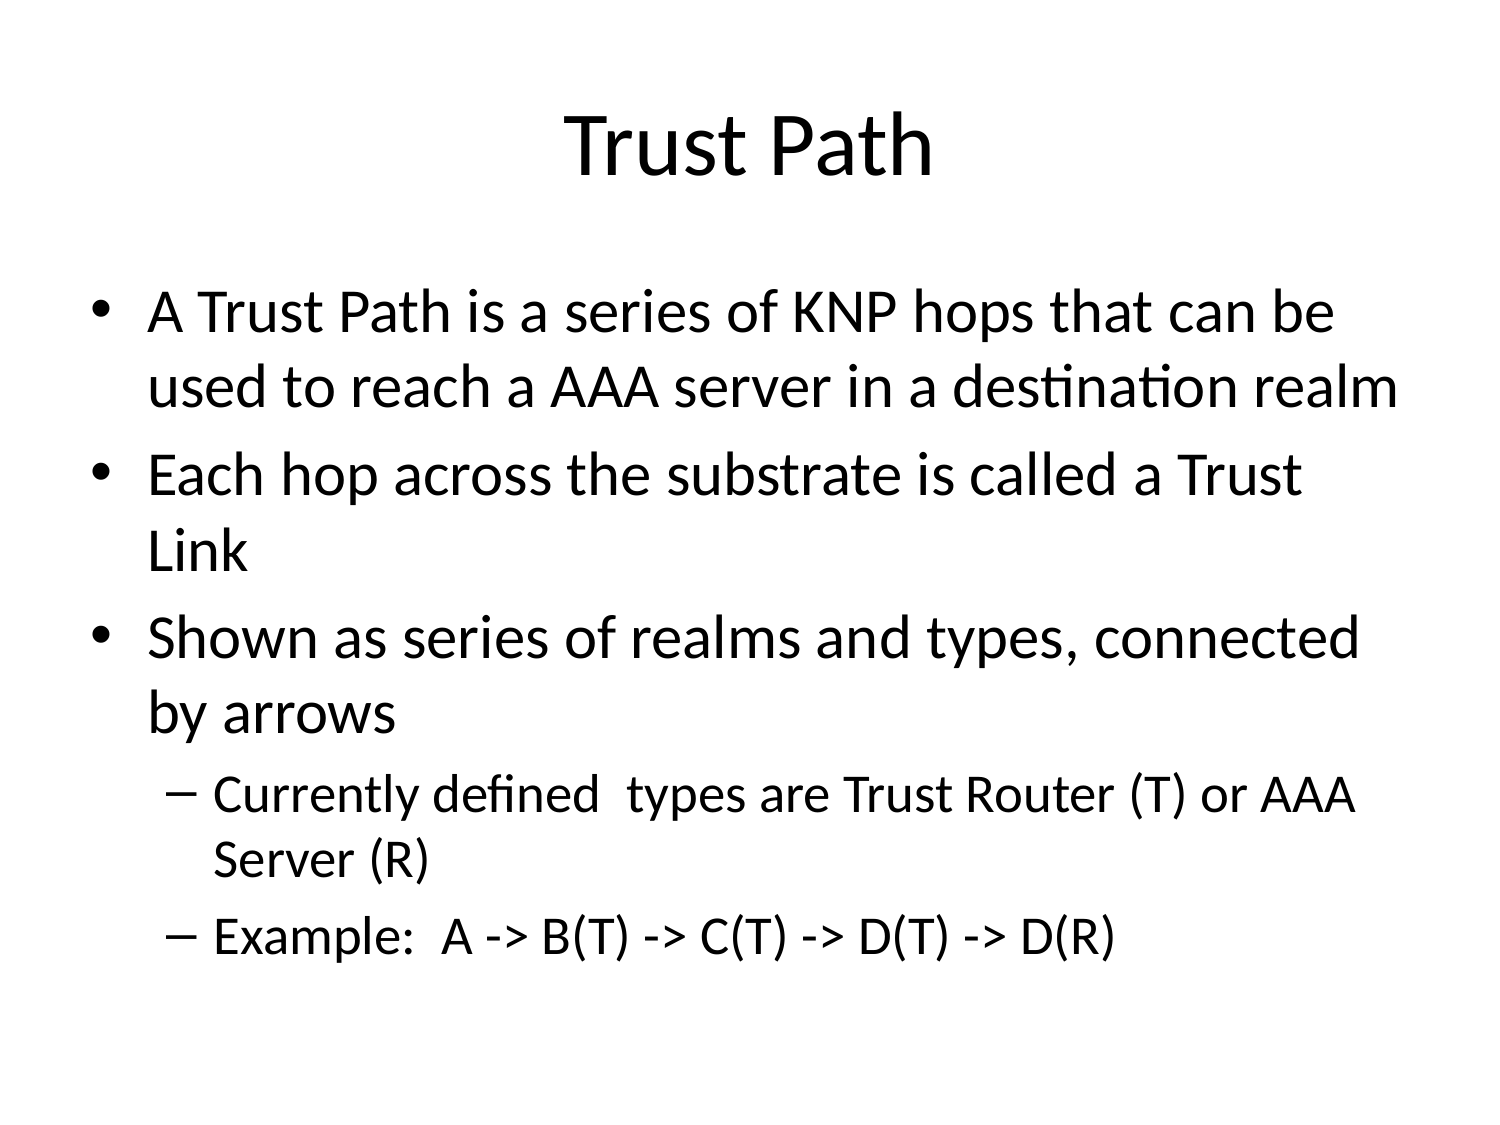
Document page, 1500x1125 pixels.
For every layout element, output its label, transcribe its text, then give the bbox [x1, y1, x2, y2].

title Trust Path [75, 45, 1425, 233]
list A Trust Path is a series of KNP hops that can be used to reach a AAA server in a destination realm Each hop across the substrate is called a Trust Link Shown as series of realms and types, connected by arrows Currently defined types are Trust Router (T) or AAA Server (R) Example: A -> B(T) -> C(T) -> D(T) -> D(R) [75, 262, 1425, 1005]
